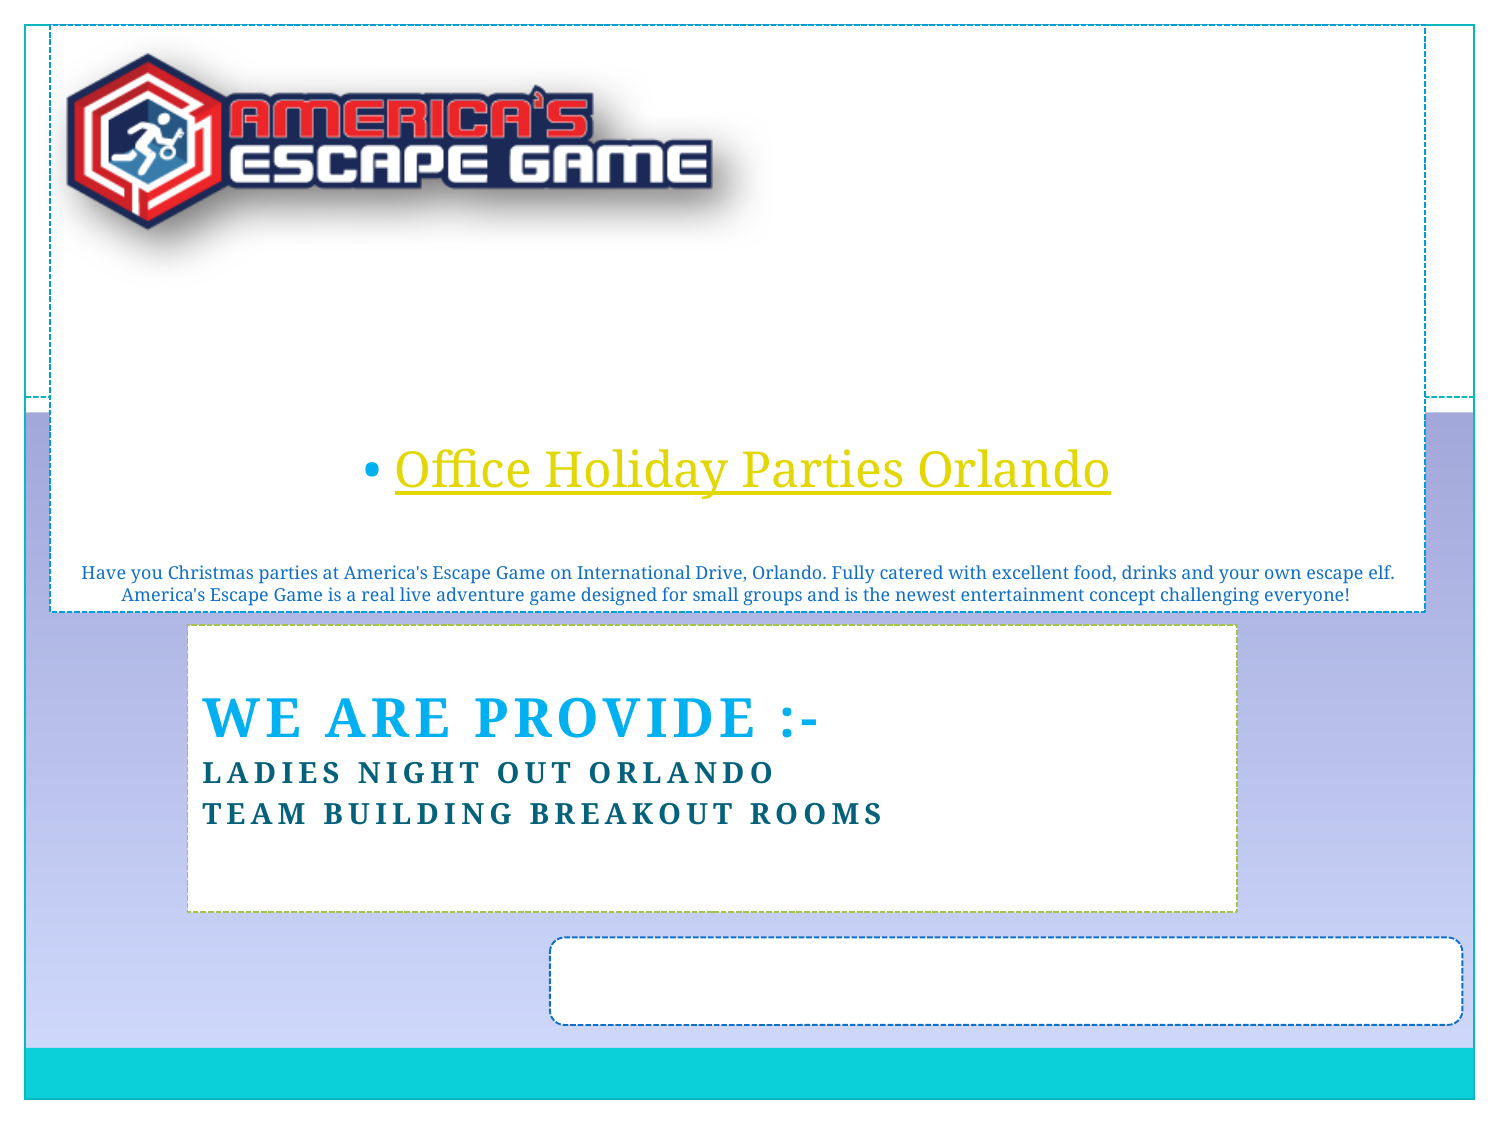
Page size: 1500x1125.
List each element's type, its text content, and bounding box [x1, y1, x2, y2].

subtitle We Are provide :- Ladies Night Out Orlando Team Building Breakout Rooms [187, 624, 1238, 913]
title • Office Holiday Parties Orlando Have you Christmas parties at America's Escape Game on International Drive, Orlando. Fully catered with excellent food, drinks and your own escape elf. America's Escape Game is a real live adventure game designed for small groups and is the newest entertainment concept challenging everyone! [49, 24, 1426, 613]
picture [62, 49, 716, 232]
text_box Website: - http://americasescapegame.com [548, 936, 1464, 1026]
